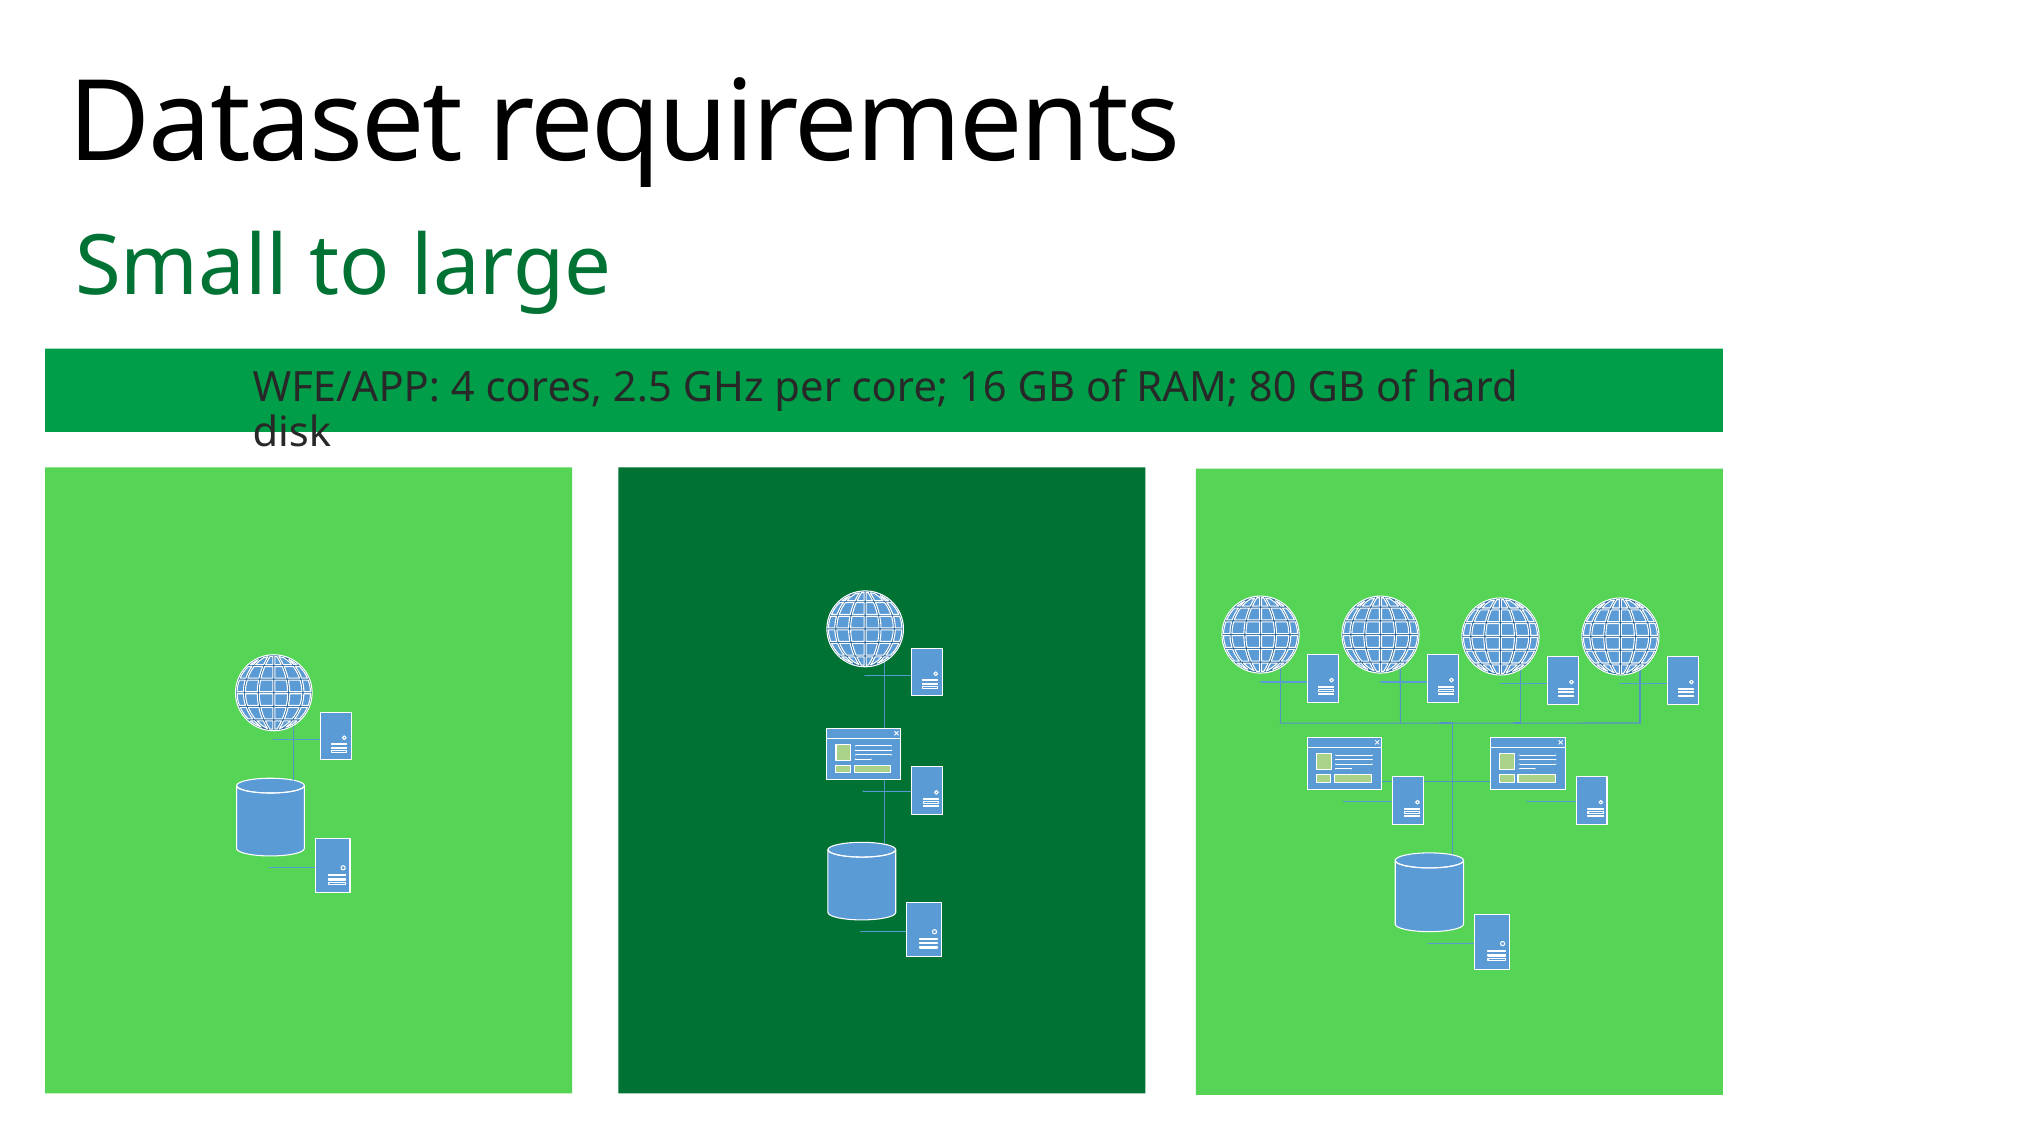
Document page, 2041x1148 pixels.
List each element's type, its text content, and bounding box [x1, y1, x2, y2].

picture [824, 588, 944, 958]
text_box [44, 348, 1724, 433]
text_box [44, 467, 573, 1094]
title Dataset requirements [45, 48, 1996, 199]
text_box WFE/APP: 4 cores, 2.5 GHz per core; 16 GB of RAM; 80 GB of hard disk [228, 350, 1564, 471]
picture [233, 652, 353, 894]
picture [1219, 593, 1700, 970]
text_box [618, 471, 1146, 1094]
text_box Small to large [45, 198, 1995, 337]
text_box [1195, 468, 1724, 1096]
